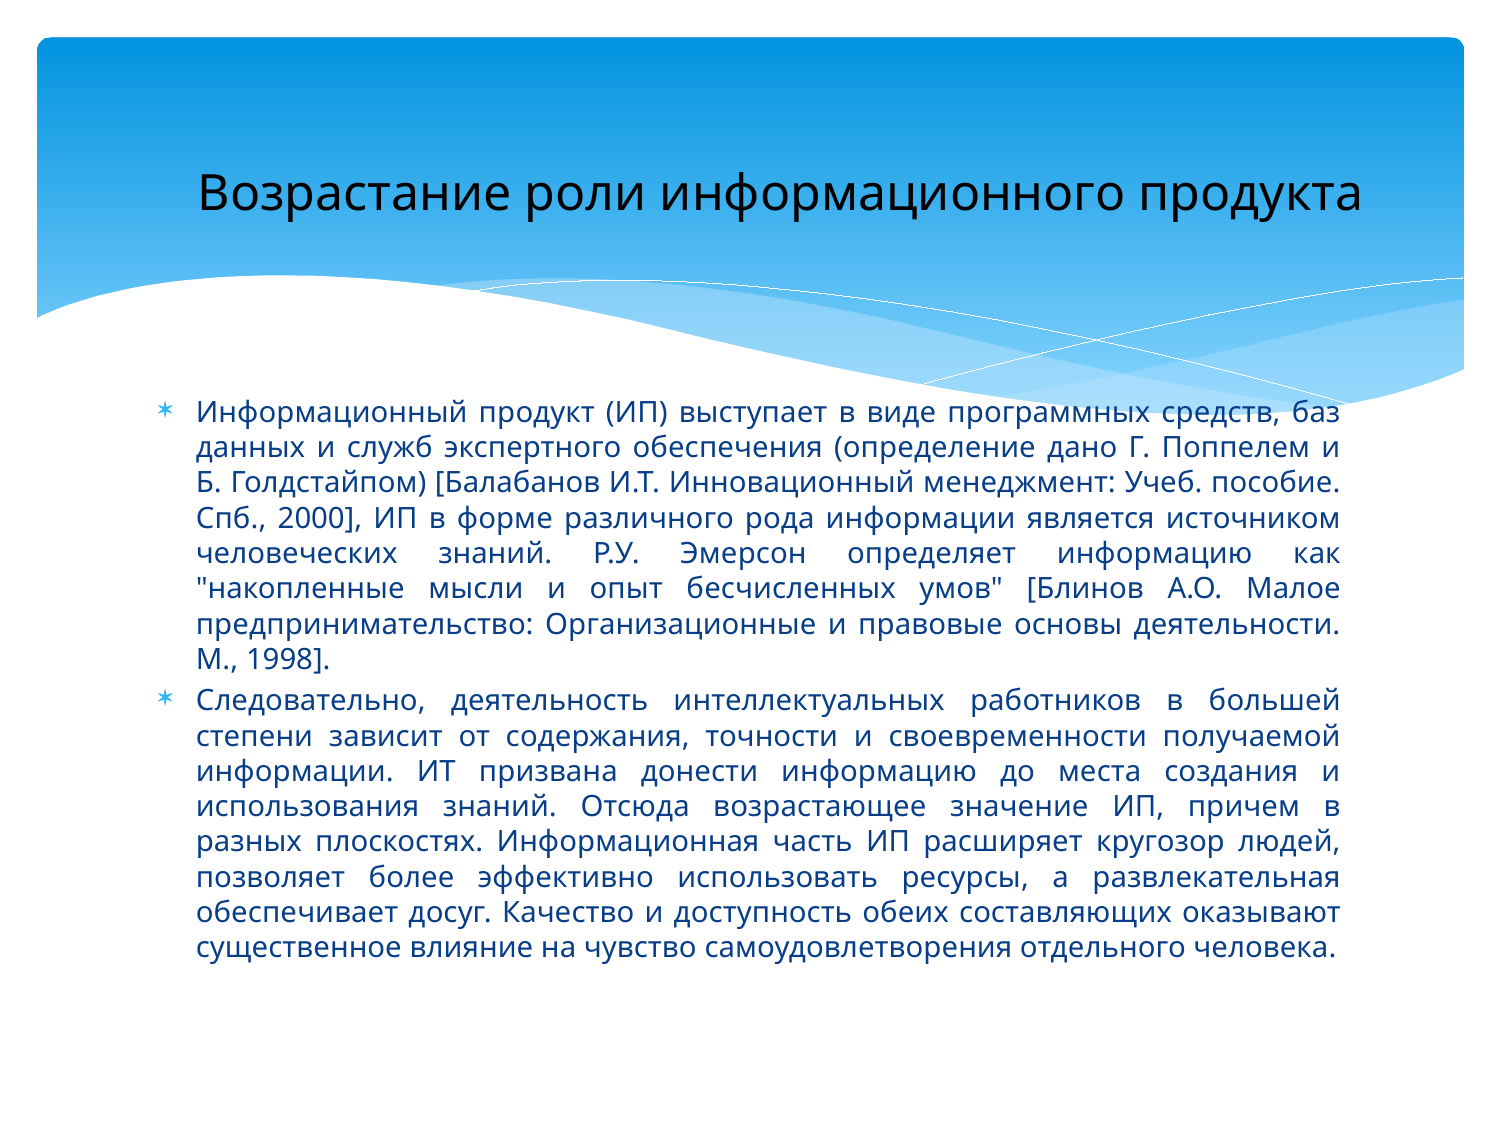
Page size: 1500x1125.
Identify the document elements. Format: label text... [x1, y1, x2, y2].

text_box Возрастание роли информационного продукта [182, 153, 1424, 229]
list Информационный продукт (ИП) выступает в виде программных средств, баз данных и служб экспертного обеспечения (определение дано Г. Поппелем и Б. Голдстайпом) [Балабанов И.Т. Инновационный менеджмент: Учеб. пособие. Спб., 2000], ИП в форме различного рода информации является источником человеческих знаний. Р.У. Эмерсон определяет информацию как "накопленные мысли и опыт бесчисленных умов" [Блинов А.О. Малое предпринимательство: Организационные и правовые основы деятельности. М., 1998]. Следовательно, деятельность интеллектуальных работников в большей степени зависит от содержания, точности и своевременности получаемой информации. ИТ призвана донести информацию до места создания и использования знаний. Отсюда возрастающее значение ИП, причем в разных плоскостях. Информационная часть ИП расширяет кругозор людей, позволяет более эффективно использовать ресурсы, а развлекательная обеспечивает досуг. Качество и доступность обеих составляющих оказывают существенное влияние на чувство самоудовлетворения отдельного человека. [143, 385, 1359, 1005]
